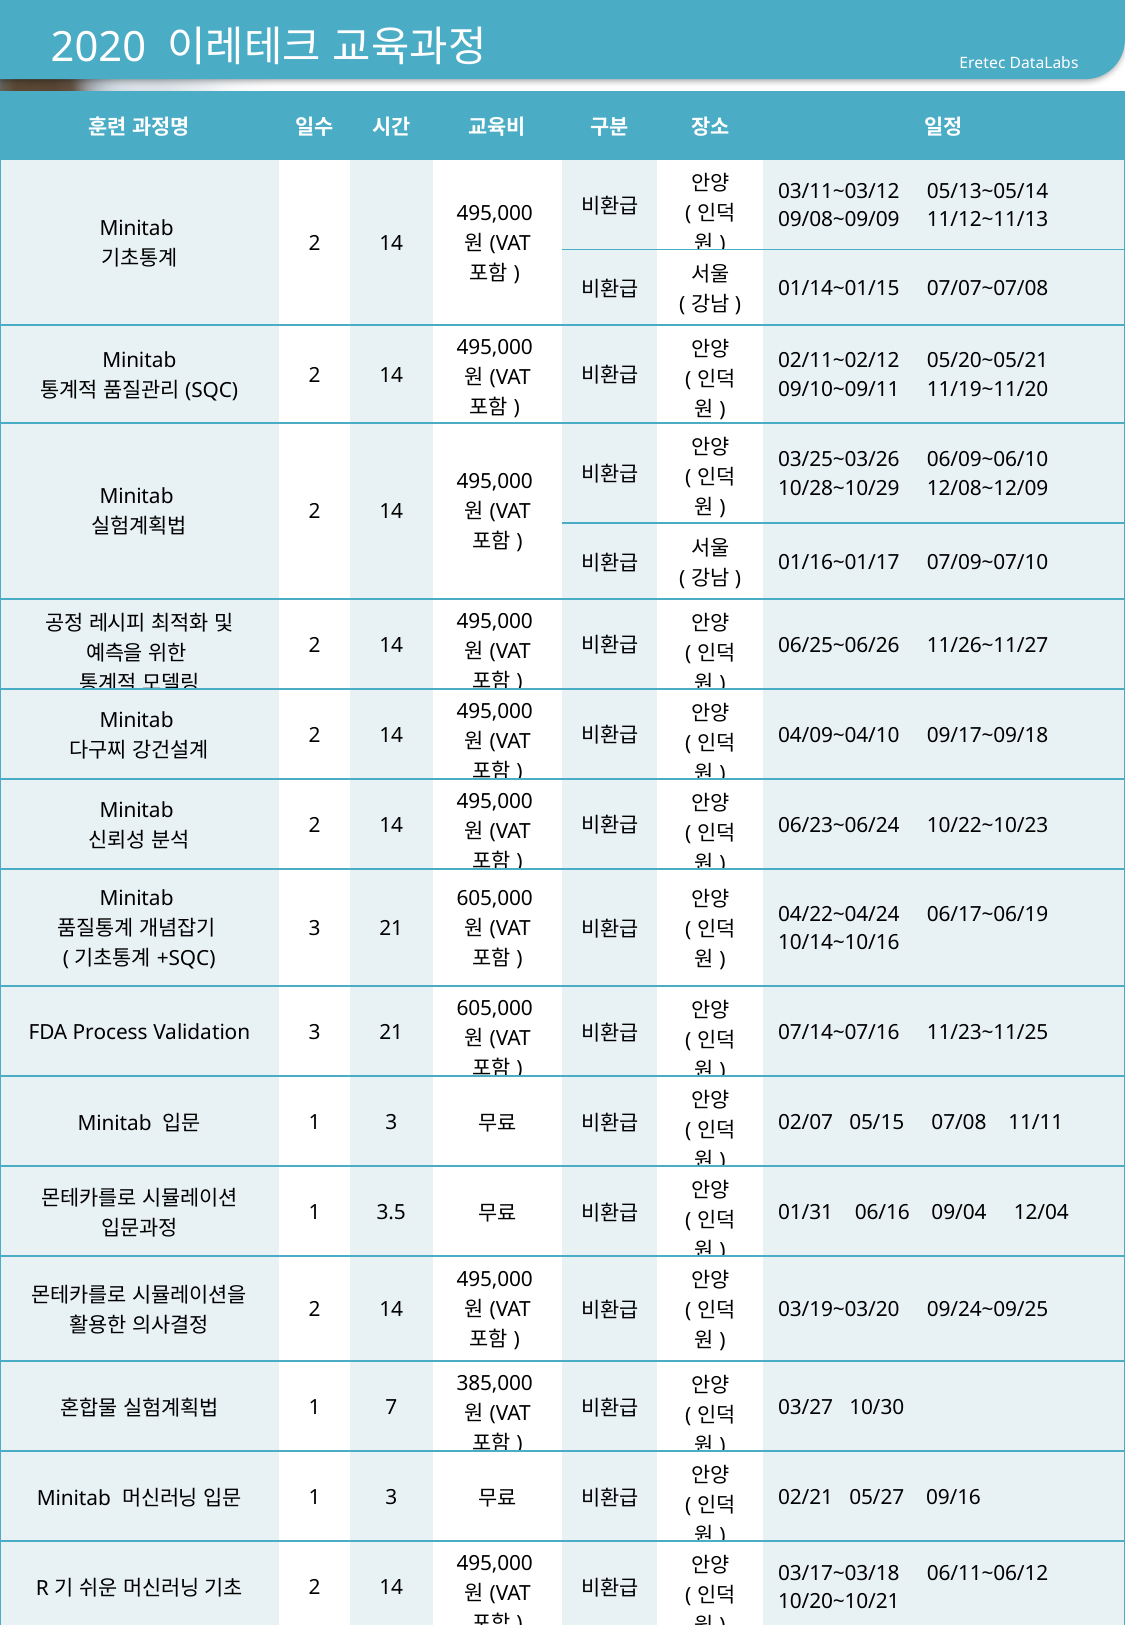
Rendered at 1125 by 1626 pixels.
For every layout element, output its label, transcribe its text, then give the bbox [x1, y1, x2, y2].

table_cell 비환급 [562, 780, 657, 868]
table_cell 무료 [433, 1167, 562, 1255]
table_cell 04/22~04/24 06/17~06/19 10/14~10/16 [763, 870, 1124, 985]
table_cell 14 [350, 326, 433, 422]
table_cell 몬테카를로 시뮬레이션 입문과정 [1, 1167, 279, 1255]
table_cell 비환급 [562, 524, 657, 598]
table_cell 비환급 [562, 250, 657, 324]
table_cell 안양 (인덕원) [657, 1542, 763, 1625]
table_cell 06/25~06/26 11/26~11/27 [763, 600, 1124, 688]
table_cell 07/14~07/16 11/23~11/25 [763, 987, 1124, 1075]
table_cell 1 [279, 1452, 350, 1540]
table_cell 비환급 [562, 1257, 657, 1360]
table_cell 14 [350, 780, 433, 868]
table_cell 14 [350, 600, 433, 688]
table_cell 14 [350, 690, 433, 778]
table_cell 21 [350, 870, 433, 985]
table_cell 비환급 [562, 1167, 657, 1255]
table_cell 2 [279, 690, 350, 778]
table_cell 안양 (인덕원) [657, 780, 763, 868]
table_cell 03/17~03/18 06/11~06/12 10/20~10/21 [763, 1542, 1124, 1625]
table_cell 비환급 [562, 600, 657, 688]
table_cell 몬테카를로 시뮬레이션을 활용한 의사결정 [1, 1257, 279, 1360]
table_cell 비환급 [562, 1077, 657, 1165]
table_cell 안양 (인덕원) [657, 1167, 763, 1255]
table_cell 03/25~03/26 06/09~06/10 10/28~10/29 12/08~12/09 [763, 424, 1124, 522]
table_cell 1 [279, 1167, 350, 1255]
table_cell 무료 [433, 1077, 562, 1165]
table_cell 14 [350, 1542, 433, 1625]
table_cell 02/11~02/12 05/20~05/21 09/10~09/11 11/19~11/20 [763, 326, 1124, 422]
table_cell 2 [279, 1257, 350, 1360]
table_cell Minitab 실험계획법 [1, 424, 279, 598]
table_cell 3.5 [350, 1167, 433, 1255]
table_cell 06/23~06/24 10/22~10/23 [763, 780, 1124, 868]
table_cell 안양 (인덕원) [657, 690, 763, 778]
table_cell 7 [350, 1362, 433, 1450]
table_cell 3 [350, 1077, 433, 1165]
table_cell R기 쉬운 머신러닝 기초 [1, 1542, 279, 1625]
table_cell Minitab 다구찌 강건설계 [1, 690, 279, 778]
table_header 구분 [562, 93, 657, 159]
table_cell 안양 (인덕원) [657, 160, 763, 249]
table_cell 14 [350, 1257, 433, 1360]
table_cell 2 [279, 160, 350, 324]
table_cell 03/11~03/12 05/13~05/14 09/08~09/09 11/12~11/13 [763, 160, 1124, 249]
table_header 일수 [279, 93, 350, 159]
table_cell 1 [279, 1362, 350, 1450]
table_cell 비환급 [562, 326, 657, 422]
table_cell 2 [279, 780, 350, 868]
table_cell Minitab 품질통계 개념잡기 (기초통계+SQC) [1, 870, 279, 985]
title 2020 이레테크 교육과정 [35, 9, 1049, 80]
table_cell 01/31 06/16 09/04 12/04 [763, 1167, 1124, 1255]
table_cell 안양 (인덕원) [657, 870, 763, 985]
table_cell 04/09~04/10 09/17~09/18 [763, 690, 1124, 778]
table_cell 495,000원(VAT 포함) [433, 326, 562, 422]
table_cell 2 [279, 600, 350, 688]
table_cell 605,000원(VAT 포함) [433, 870, 562, 985]
table_cell 495,000원(VAT 포함) [433, 780, 562, 868]
table_cell Minitab 통계적 품질관리(SQC) [1, 326, 279, 422]
table_cell 안양 (인덕원) [657, 987, 763, 1075]
table_cell 2 [279, 424, 350, 598]
table_cell 안양 (인덕원) [657, 1077, 763, 1165]
table_cell 01/16~01/17 07/09~07/10 [763, 524, 1124, 598]
table_cell 495,000원(VAT 포함) [433, 600, 562, 688]
table_cell 비환급 [562, 987, 657, 1075]
table_header 교육비 [433, 93, 562, 159]
table_cell 495,000원(VAT 포함) [433, 690, 562, 778]
table_cell FDA Process Validation [1, 987, 279, 1075]
table_cell 495,000원(VAT 포함) [433, 1257, 562, 1360]
table_cell 혼합물 실험계획법 [1, 1362, 279, 1450]
table_cell 03/27 10/30 [763, 1362, 1124, 1450]
table_cell 3 [279, 987, 350, 1075]
table_cell 비환급 [562, 160, 657, 249]
table_cell 안양 (인덕원) [657, 424, 763, 522]
table_cell 3 [279, 870, 350, 985]
table_cell 2 [279, 326, 350, 422]
table_cell 서울 (강남) [657, 250, 763, 324]
table_cell 안양 (인덕원) [657, 1452, 763, 1540]
table_cell 02/07 05/15 07/08 11/11 [763, 1077, 1124, 1165]
table_cell 03/19~03/20 09/24~09/25 [763, 1257, 1124, 1360]
table_cell 비환급 [562, 1362, 657, 1450]
table_cell 비환급 [562, 1542, 657, 1625]
table_cell 495,000원(VAT 포함) [433, 1542, 562, 1625]
table_cell 안양 (인덕원) [657, 326, 763, 422]
table_cell 14 [350, 160, 433, 324]
table_cell 공정 레시피 최적화 및 예측을 위한 통계적 모델링 [1, 600, 279, 688]
table_header 훈련 과정명 [1, 93, 279, 159]
table_cell 21 [350, 987, 433, 1075]
table_cell Minitab 신뢰성 분석 [1, 780, 279, 868]
table_cell Minitab 기초통계 [1, 160, 279, 324]
table_cell 495,000원(VAT 포함) [433, 160, 562, 324]
table_cell 14 [350, 424, 433, 598]
table_cell 2 [279, 1542, 350, 1625]
table_cell 안양 (인덕원) [657, 1257, 763, 1360]
table_cell 안양 (인덕원) [657, 1362, 763, 1450]
table_cell 서울 (강남) [657, 524, 763, 598]
table_cell 1 [279, 1077, 350, 1165]
table_cell 02/21 05/27 09/16 [763, 1452, 1124, 1540]
table_cell 3 [350, 1452, 433, 1540]
table_cell 비환급 [562, 870, 657, 985]
table_cell 385,000원(VAT 포함) [433, 1362, 562, 1450]
table_cell 비환급 [562, 690, 657, 778]
table_header 시간 [350, 93, 433, 159]
table_cell 495,000원(VAT 포함) [433, 424, 562, 598]
table_cell 01/14~01/15 07/07~07/08 [763, 250, 1124, 324]
table_header 일정 [763, 93, 1124, 159]
table_cell 605,000원(VAT 포함) [433, 987, 562, 1075]
table_cell 비환급 [562, 1452, 657, 1540]
table_cell Minitab 머신러닝 입문 [1, 1452, 279, 1540]
table_cell 무료 [433, 1452, 562, 1540]
table_cell 안양 (인덕원) [657, 600, 763, 688]
table_cell Minitab 입문 [1, 1077, 279, 1165]
table_header 장소 [657, 93, 763, 159]
table_cell 비환급 [562, 424, 657, 522]
picture [0, 48, 1125, 91]
